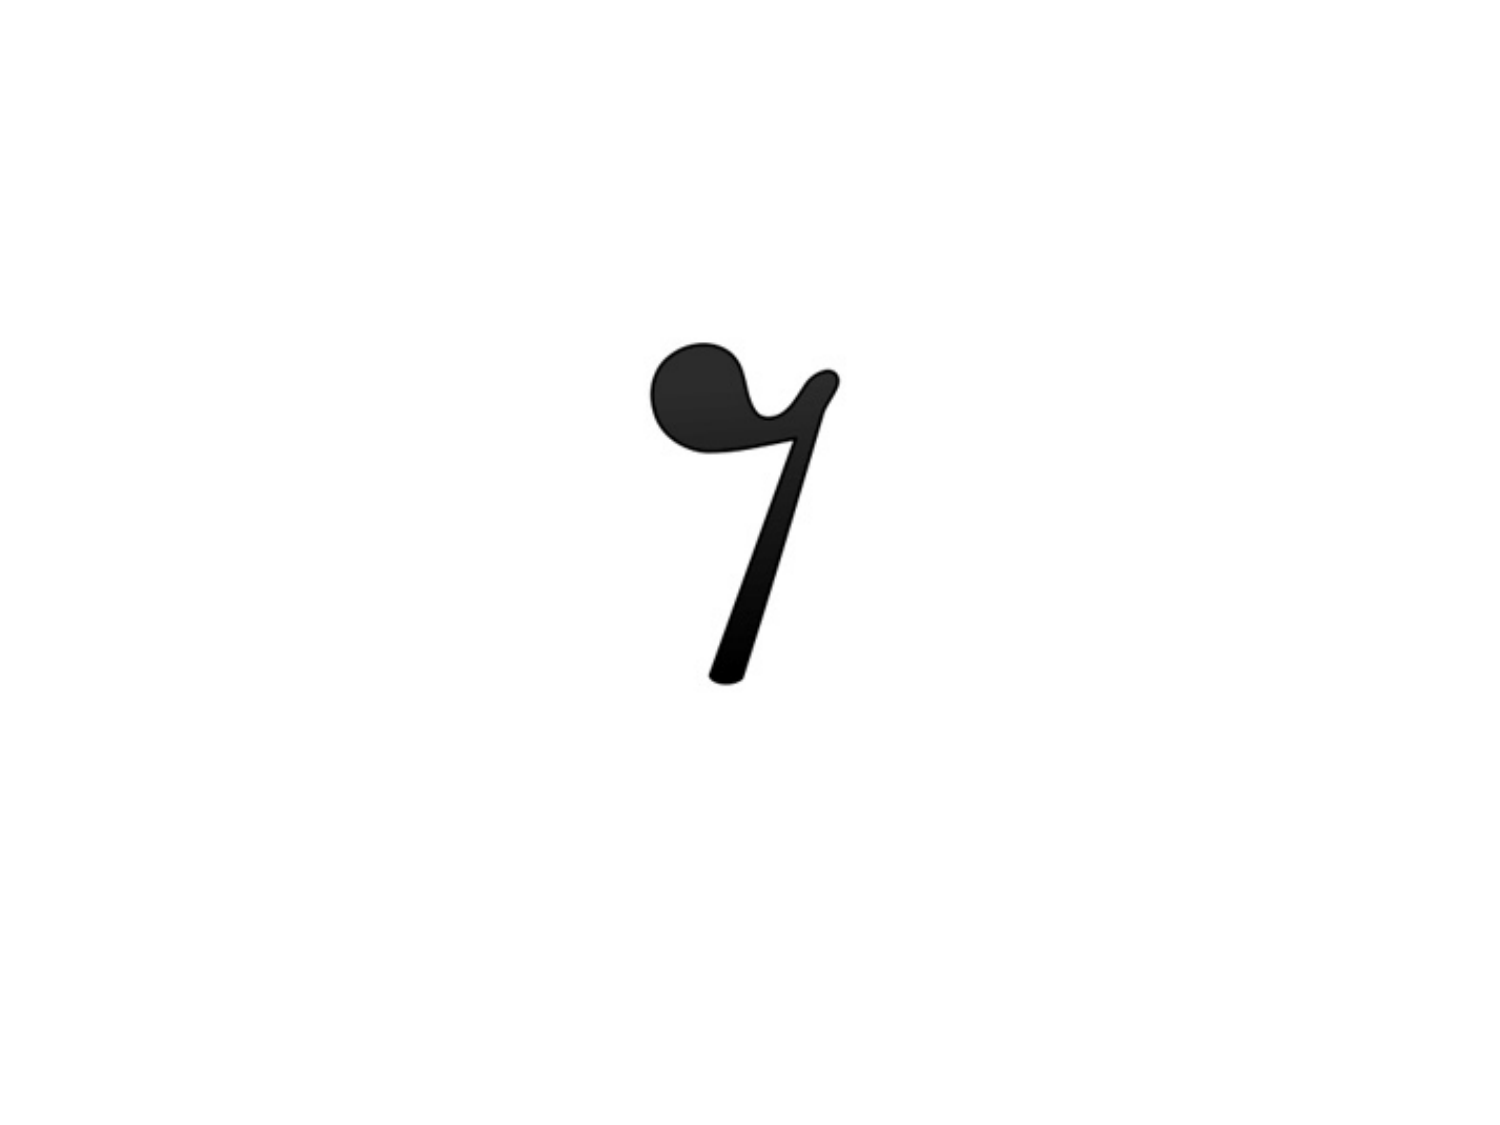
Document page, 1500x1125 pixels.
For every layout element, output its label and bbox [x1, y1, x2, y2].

picture [549, 224, 951, 777]
